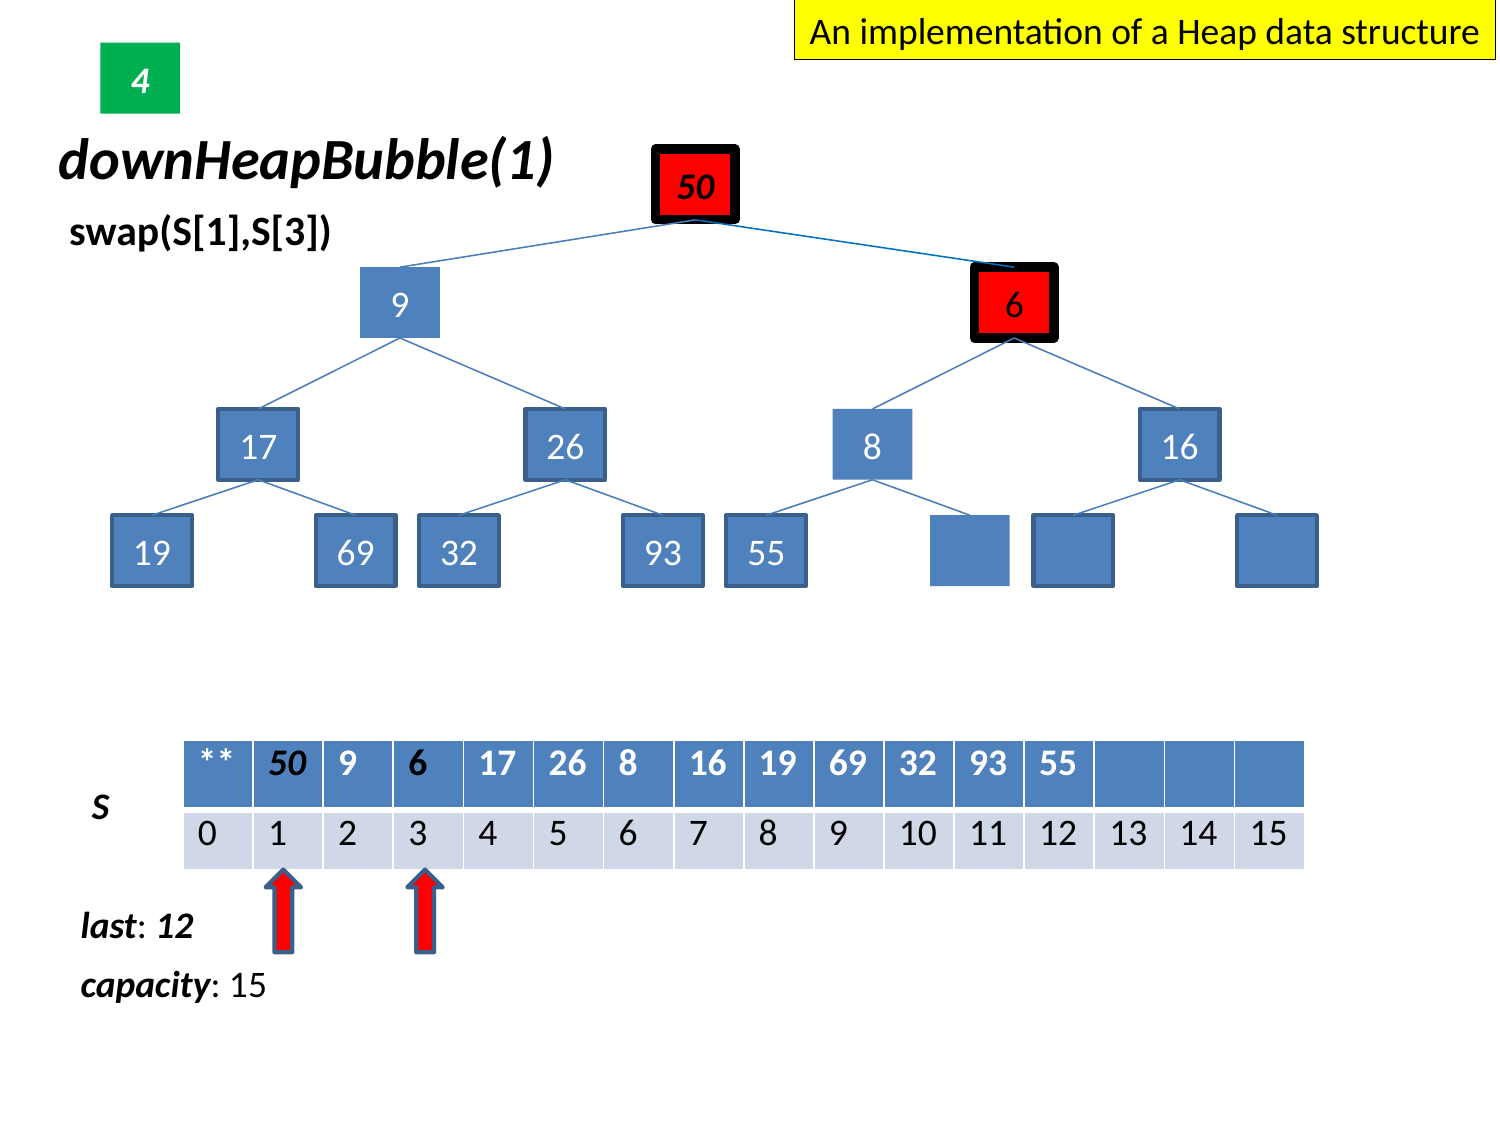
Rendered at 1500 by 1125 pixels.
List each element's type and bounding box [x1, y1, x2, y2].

table_cell [1235, 813, 1304, 869]
table_cell [604, 813, 673, 869]
text_box [405, 867, 445, 955]
text_box [44, 41, 1318, 587]
table_header [1025, 741, 1093, 807]
table_header [534, 741, 603, 807]
table_header [464, 741, 533, 807]
table_cell [1095, 813, 1164, 869]
table_cell [1025, 813, 1093, 869]
text_box [794, 0, 1496, 60]
table_cell [885, 813, 953, 869]
table_header [1235, 741, 1304, 807]
table_cell [394, 813, 463, 869]
table_header [745, 741, 813, 807]
table_cell [254, 813, 322, 869]
table_header [184, 741, 252, 807]
text_box [77, 775, 125, 835]
table_cell [1165, 813, 1234, 869]
table_cell [955, 813, 1023, 869]
table_cell [464, 813, 533, 869]
table_cell [534, 813, 603, 869]
table_header [604, 741, 673, 807]
table_header [394, 741, 463, 807]
table_header [324, 741, 392, 807]
table_header [815, 741, 883, 807]
table_cell [675, 813, 743, 869]
table_cell [184, 813, 252, 869]
table_header [955, 741, 1023, 807]
table_header [675, 741, 743, 807]
table_header [1165, 741, 1234, 807]
table_header [254, 741, 322, 807]
table_header [1095, 741, 1164, 807]
table_cell [815, 813, 883, 869]
text_box [65, 867, 303, 1012]
table_header [885, 741, 953, 807]
table_cell [324, 813, 392, 869]
table_cell [745, 813, 813, 869]
